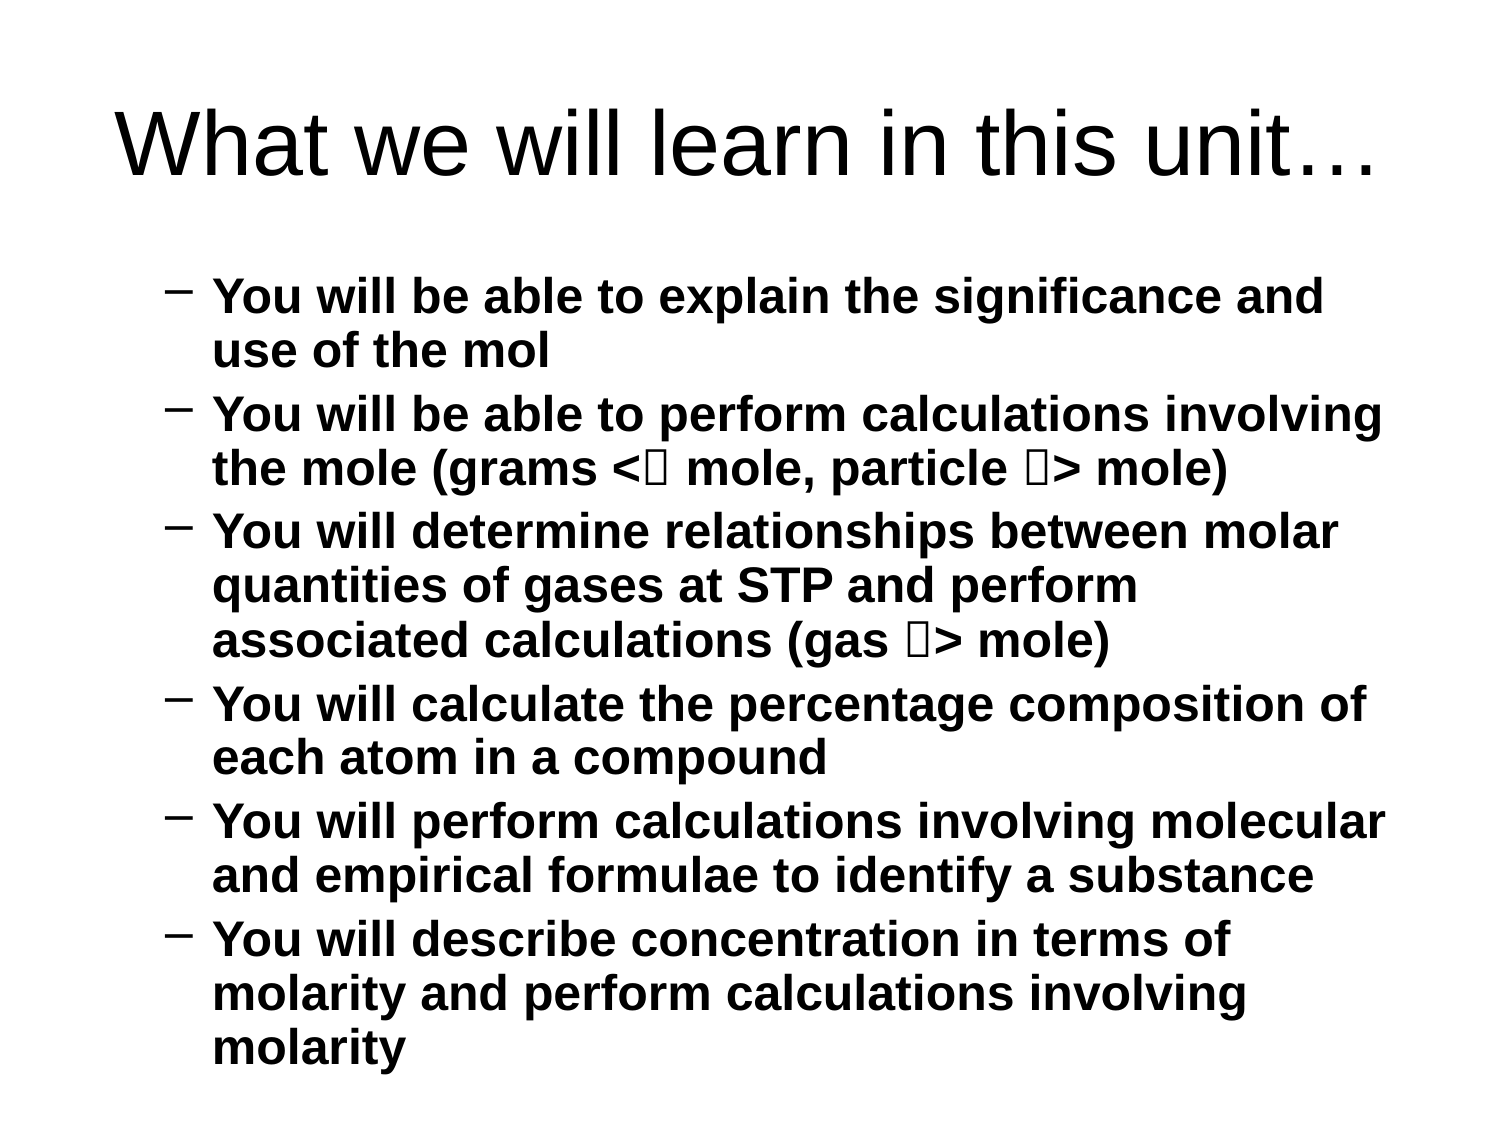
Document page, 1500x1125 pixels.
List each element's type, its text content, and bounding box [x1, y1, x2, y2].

list You will be able to explain the significance and use of the mol You will be able to perform calculations involving the mole (grams < mole, particle > mole) You will determine relationships between molar quantities of gases at STP and perform associated calculations (gas > mole) You will calculate the percentage composition of each atom in a compound You will perform calculations involving molecular and empirical formulae to identify a substance You will describe concentration in terms of molarity and perform calculations involving molarity [74, 262, 1426, 1088]
title What we will learn in this unit… [74, 44, 1426, 233]
